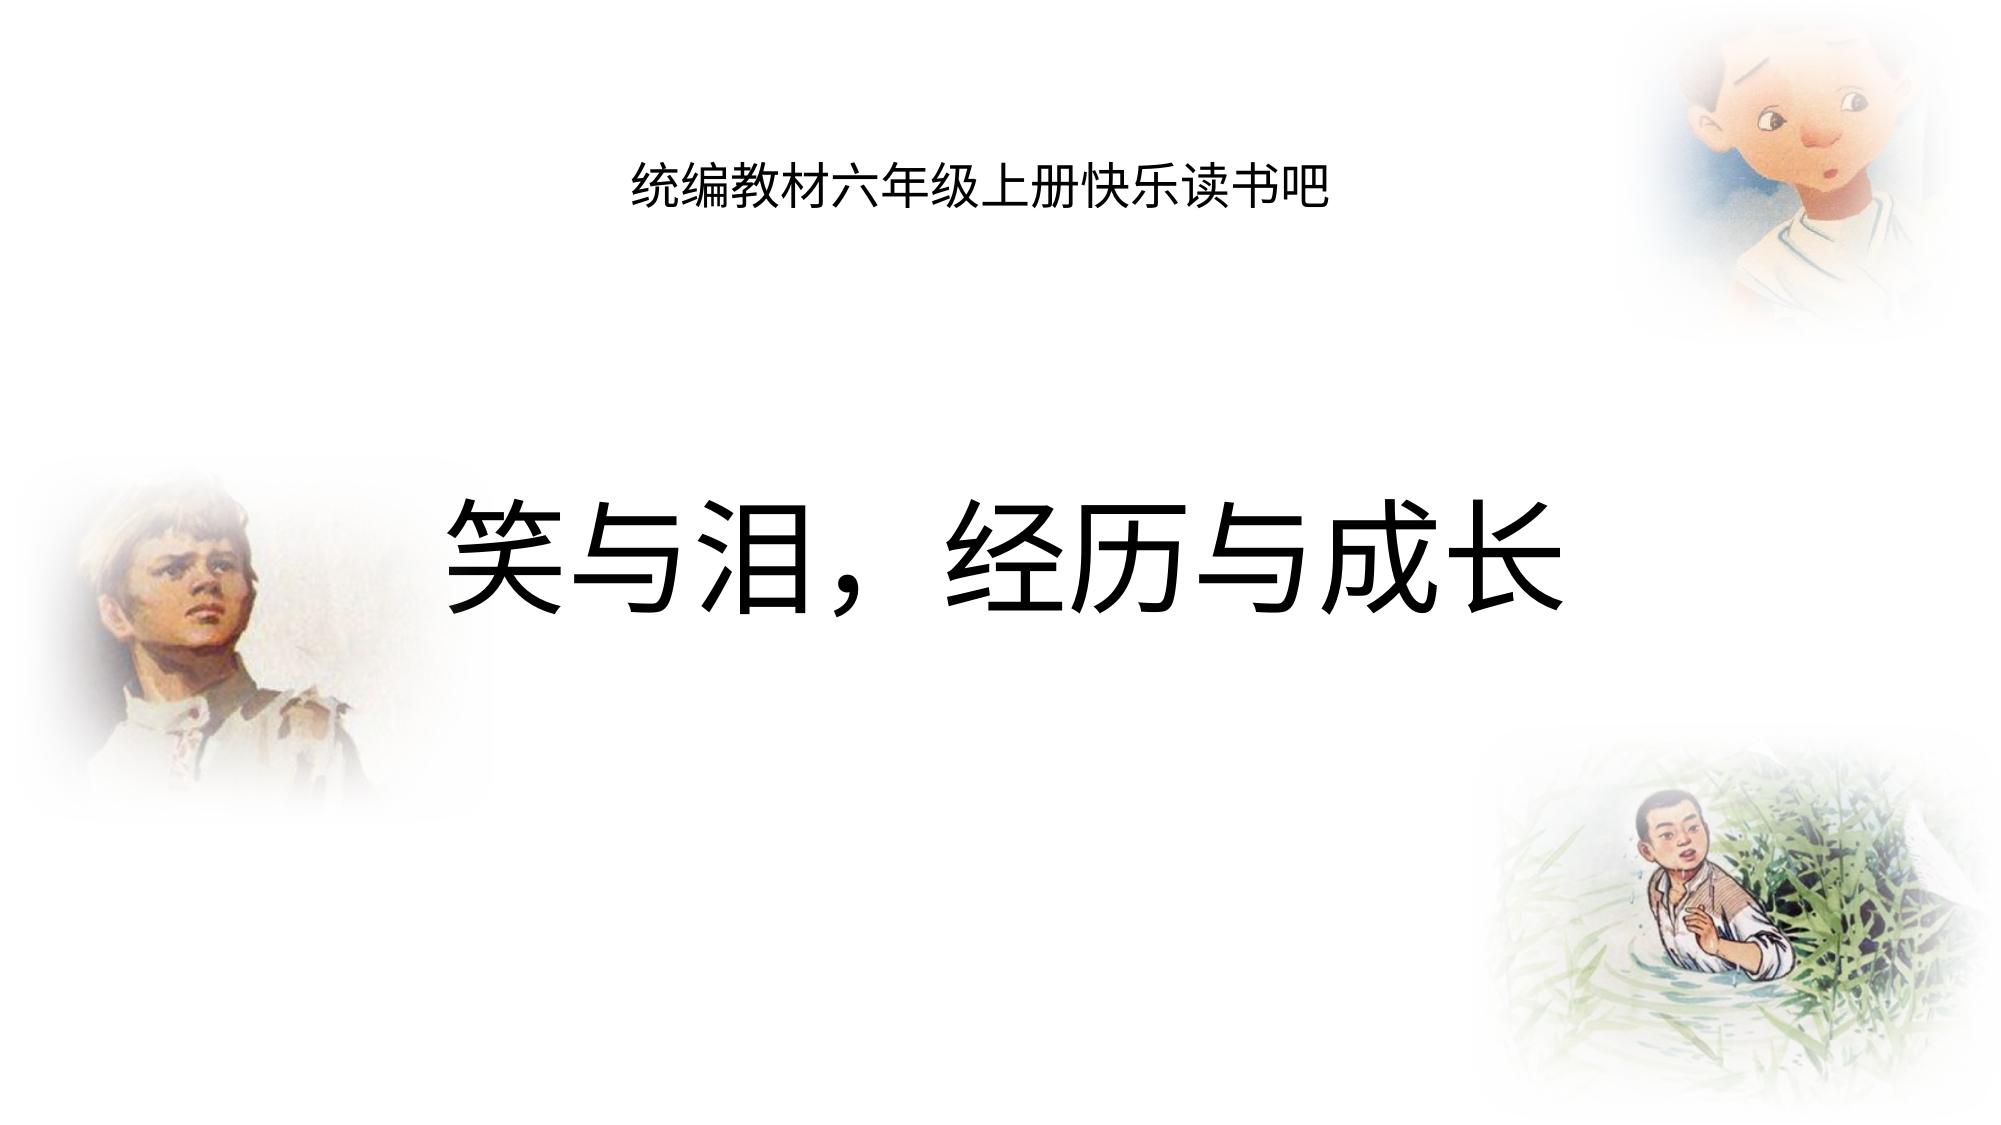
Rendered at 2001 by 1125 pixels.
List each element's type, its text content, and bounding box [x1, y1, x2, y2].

title 笑与泪，经历与成长 [255, 414, 1756, 640]
text_box 统编教材六年级上册快乐读书吧 [615, 147, 1434, 223]
picture [16, 452, 495, 826]
picture [1614, 0, 1962, 347]
picture [1468, 720, 2000, 1125]
